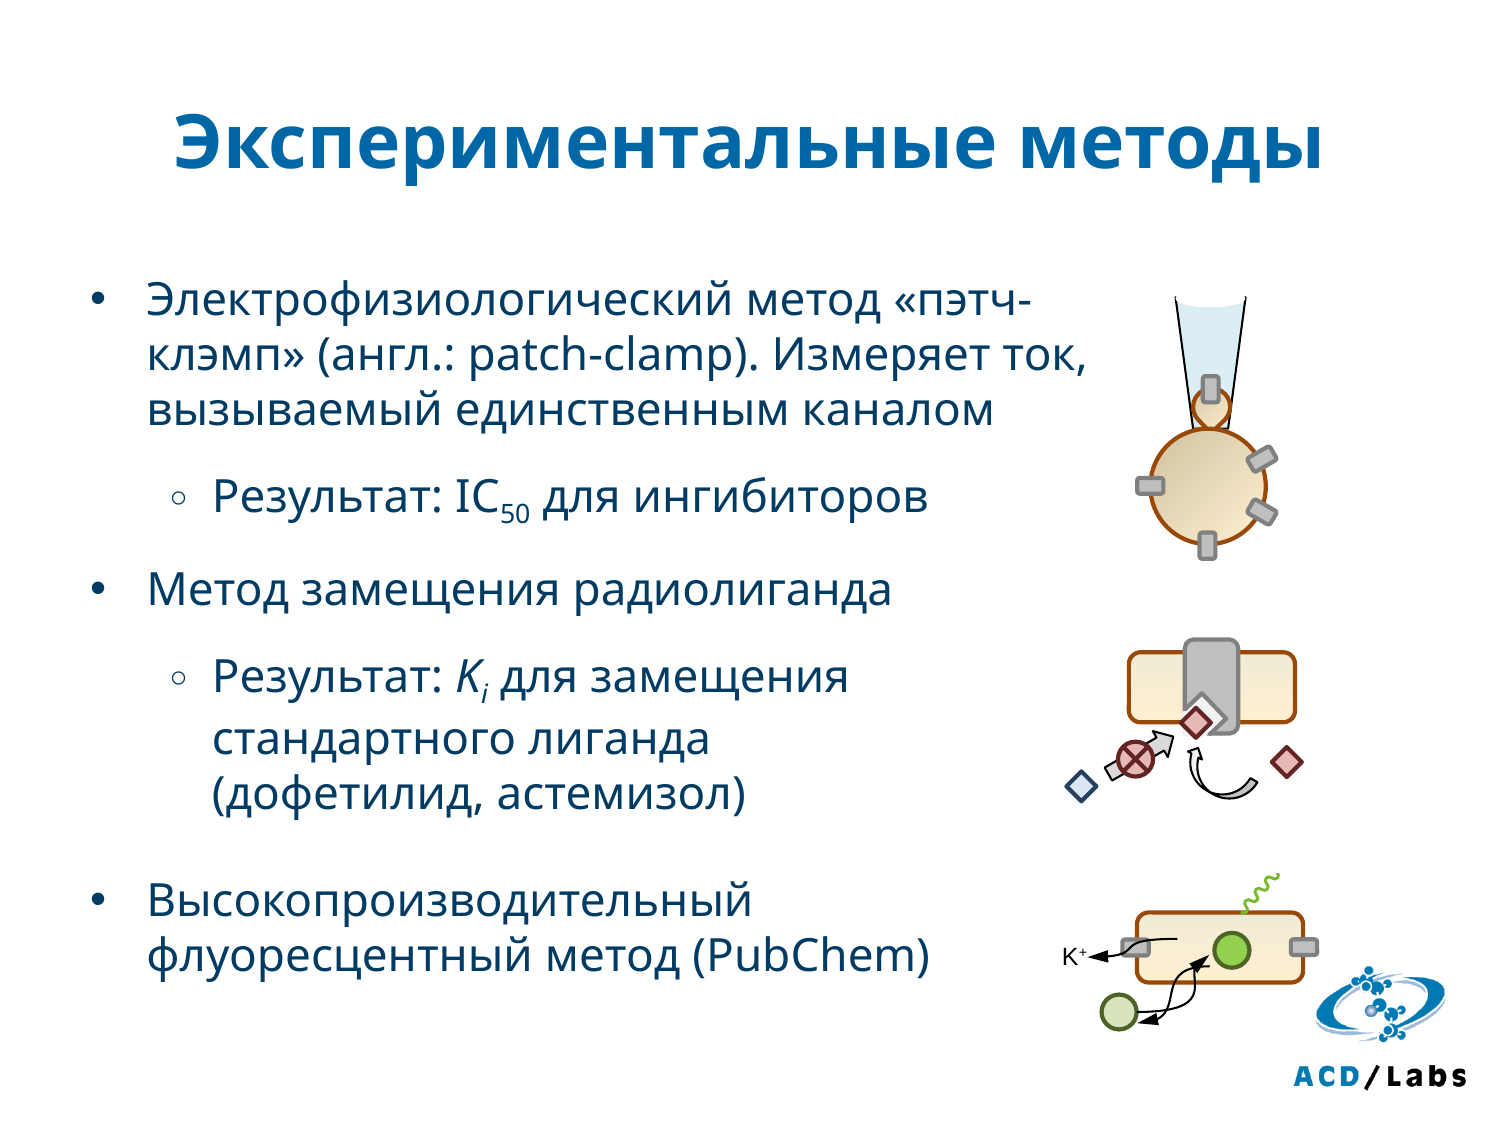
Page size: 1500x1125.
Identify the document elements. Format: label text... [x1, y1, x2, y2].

picture [1293, 964, 1471, 1101]
title Экспериментальные методы [74, 44, 1426, 233]
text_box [1046, 872, 1318, 1030]
list Электрофизиологический метод «пэтч-клэмп» (англ.: patch-clamp). Измеряет ток, вызываемый единственным каналом Результат: IC50 для ингибиторов Метод замещения радиолиганда Результат: Ki для замещения стандартного лиганда (дофетилид, астемизол) Высокопроизводительный флуоресцентный метод (PubChem) [74, 262, 1117, 1006]
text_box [1066, 639, 1302, 802]
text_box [1136, 289, 1276, 560]
